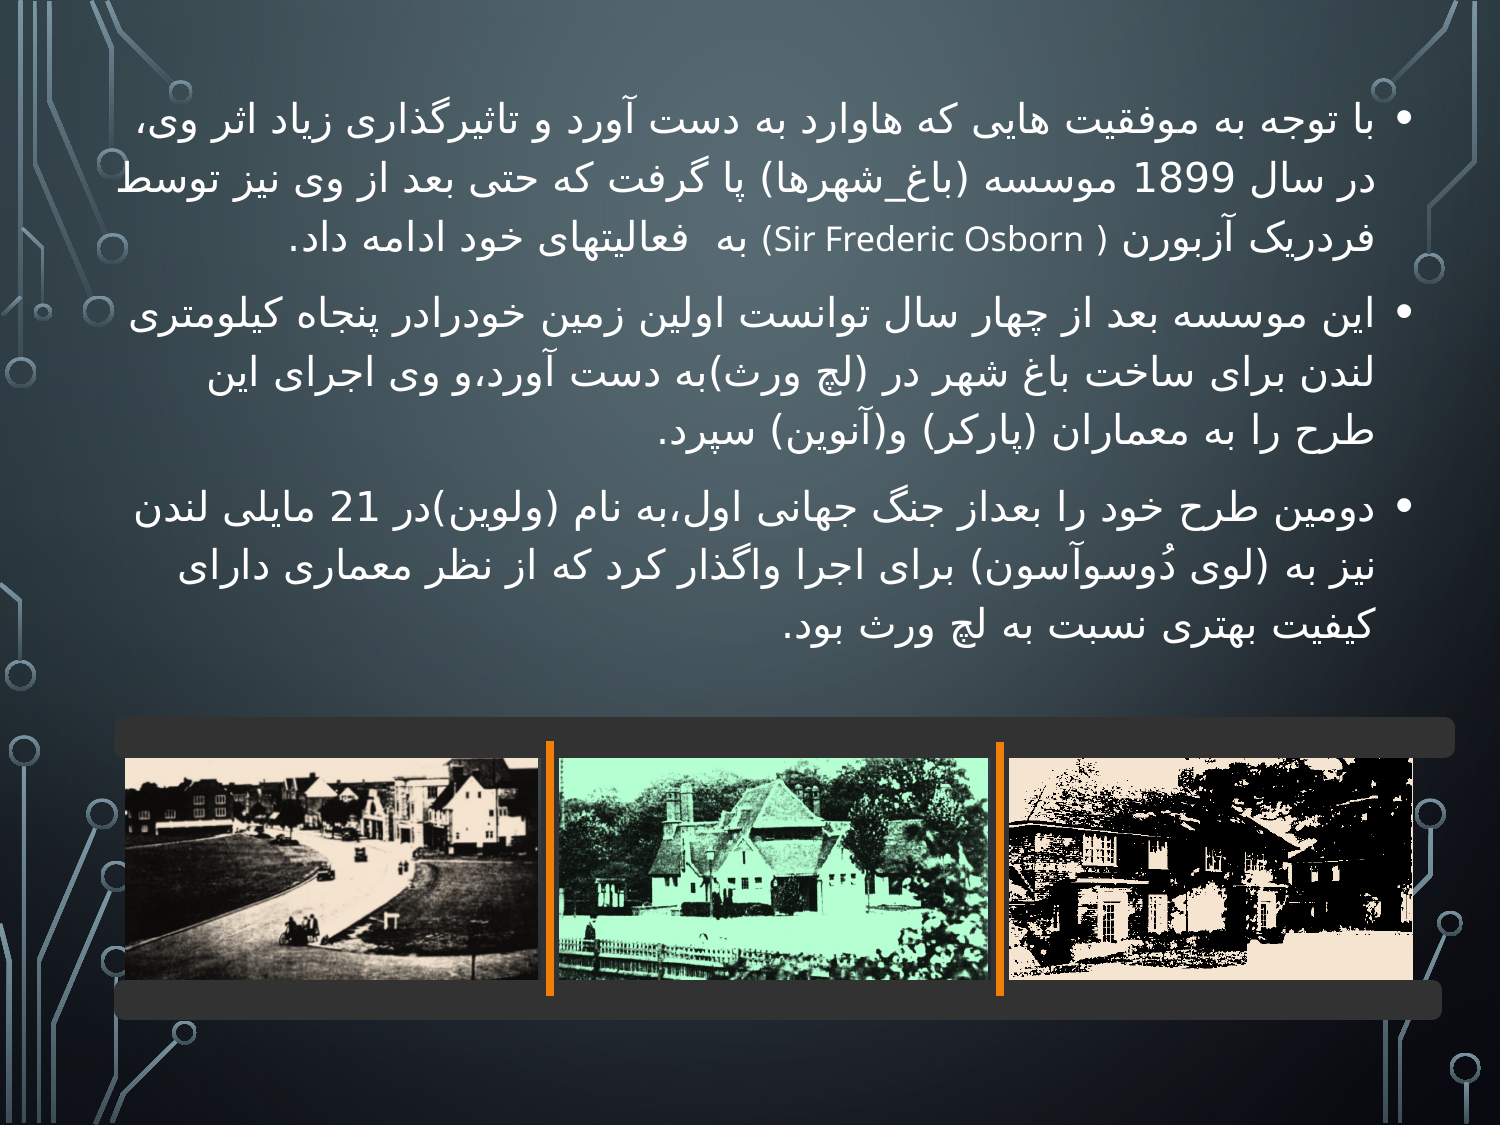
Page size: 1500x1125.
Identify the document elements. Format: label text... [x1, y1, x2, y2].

list با توجه به موفقیت هایی که هاوارد به دست آورد و تاثیرگذاری زیاد اثر وی، در سال 1899 موسسه (باغ_شهرها) پا گرفت که حتی بعد از وی نیز توسط فردریک آزبورن ( Sir Frederic Osborn) به فعالیتهای خود ادامه داد. این موسسه بعد از چهار سال توانست اولین زمین خودرادر پنجاه کیلومتری لندن برای ساخت باغ شهر در (لچ ورث)به دست آورد،و وی اجرای این طرح را به معماران (پارکر) و(آنوین) سپرد. دومین طرح خود را بعداز جنگ جهانی اول،به نام (ولوین)در 21 مایلی لندن نیز به (لوی دُوسوآسون) برای اجرا واگذار کرد که از نظر معماری دارای کیفیت بهتری نسبت به لچ ورث بود. [99, 75, 1425, 700]
picture [87, 713, 1476, 1022]
